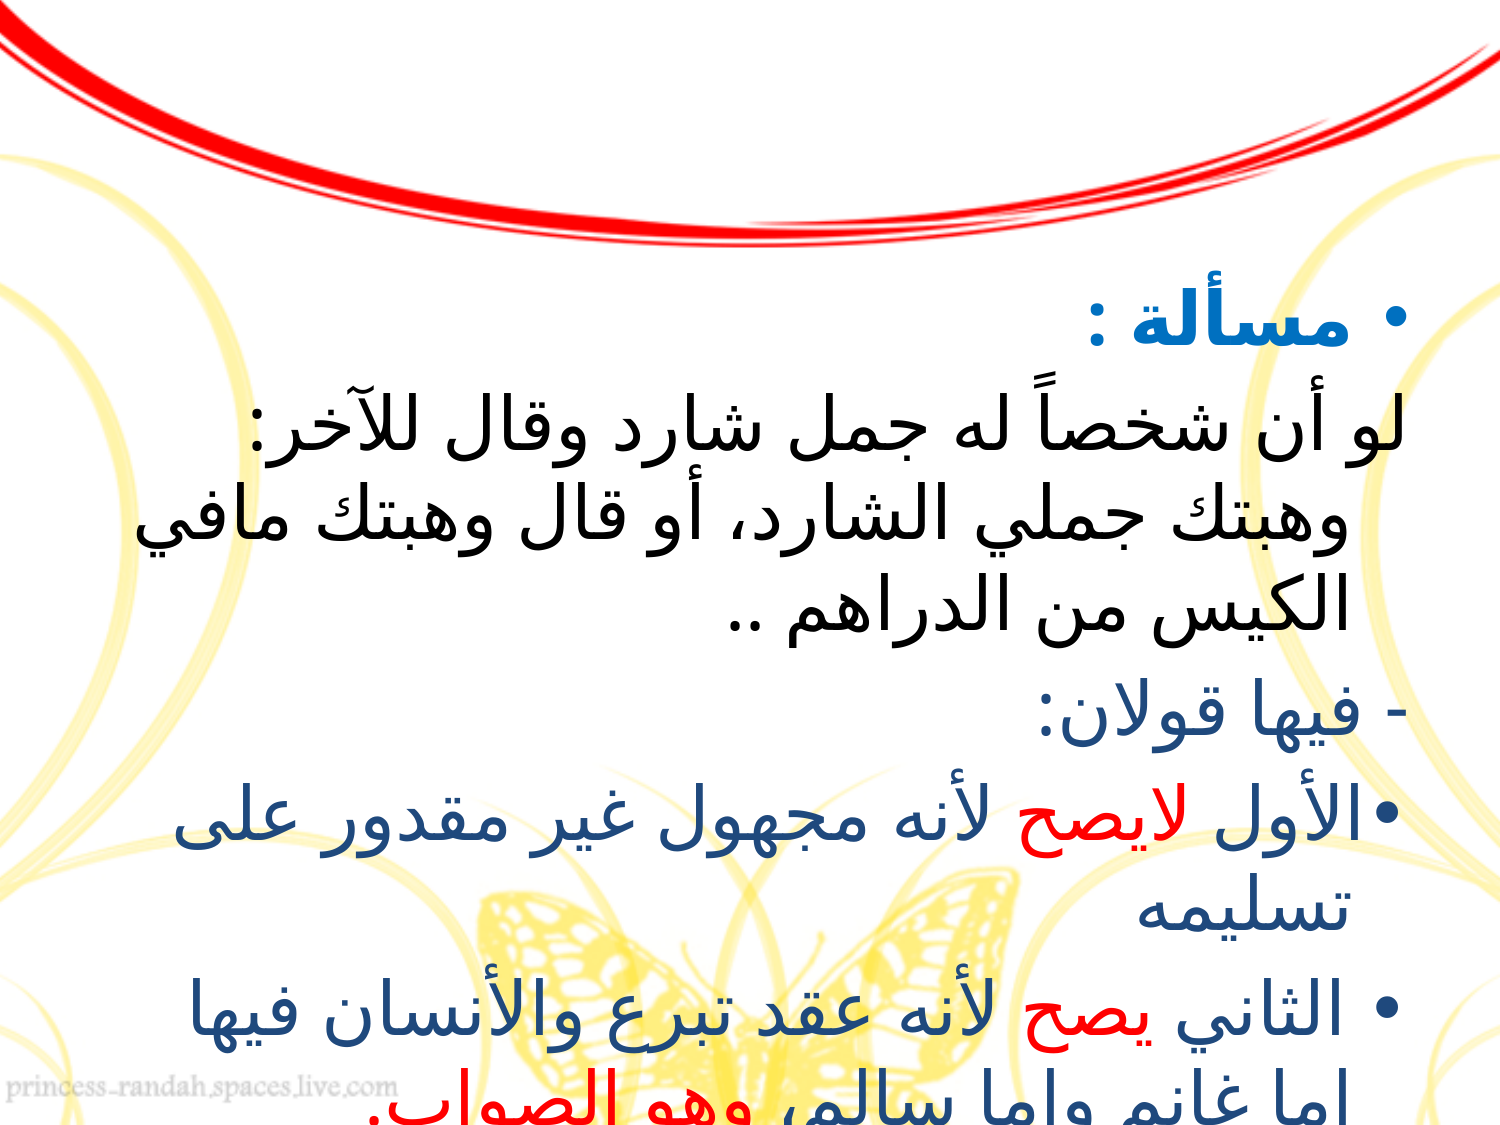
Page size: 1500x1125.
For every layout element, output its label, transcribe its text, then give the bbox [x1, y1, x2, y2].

list مسألة : لو أن شخصاً له جمل شارد وقال للآخر: وهبتك جملي الشارد، أو قال وهبتك مافي الكيس من الدراهم .. - فيها قولان: •الأول لايصح لأنه مجهول غير مقدور على تسليمه • الثاني يصح لأنه عقد تبرع والأنسان فيها إما غانم وإما سالم، وهو الصواب. [75, 262, 1425, 1063]
picture [0, 0, 1500, 1125]
